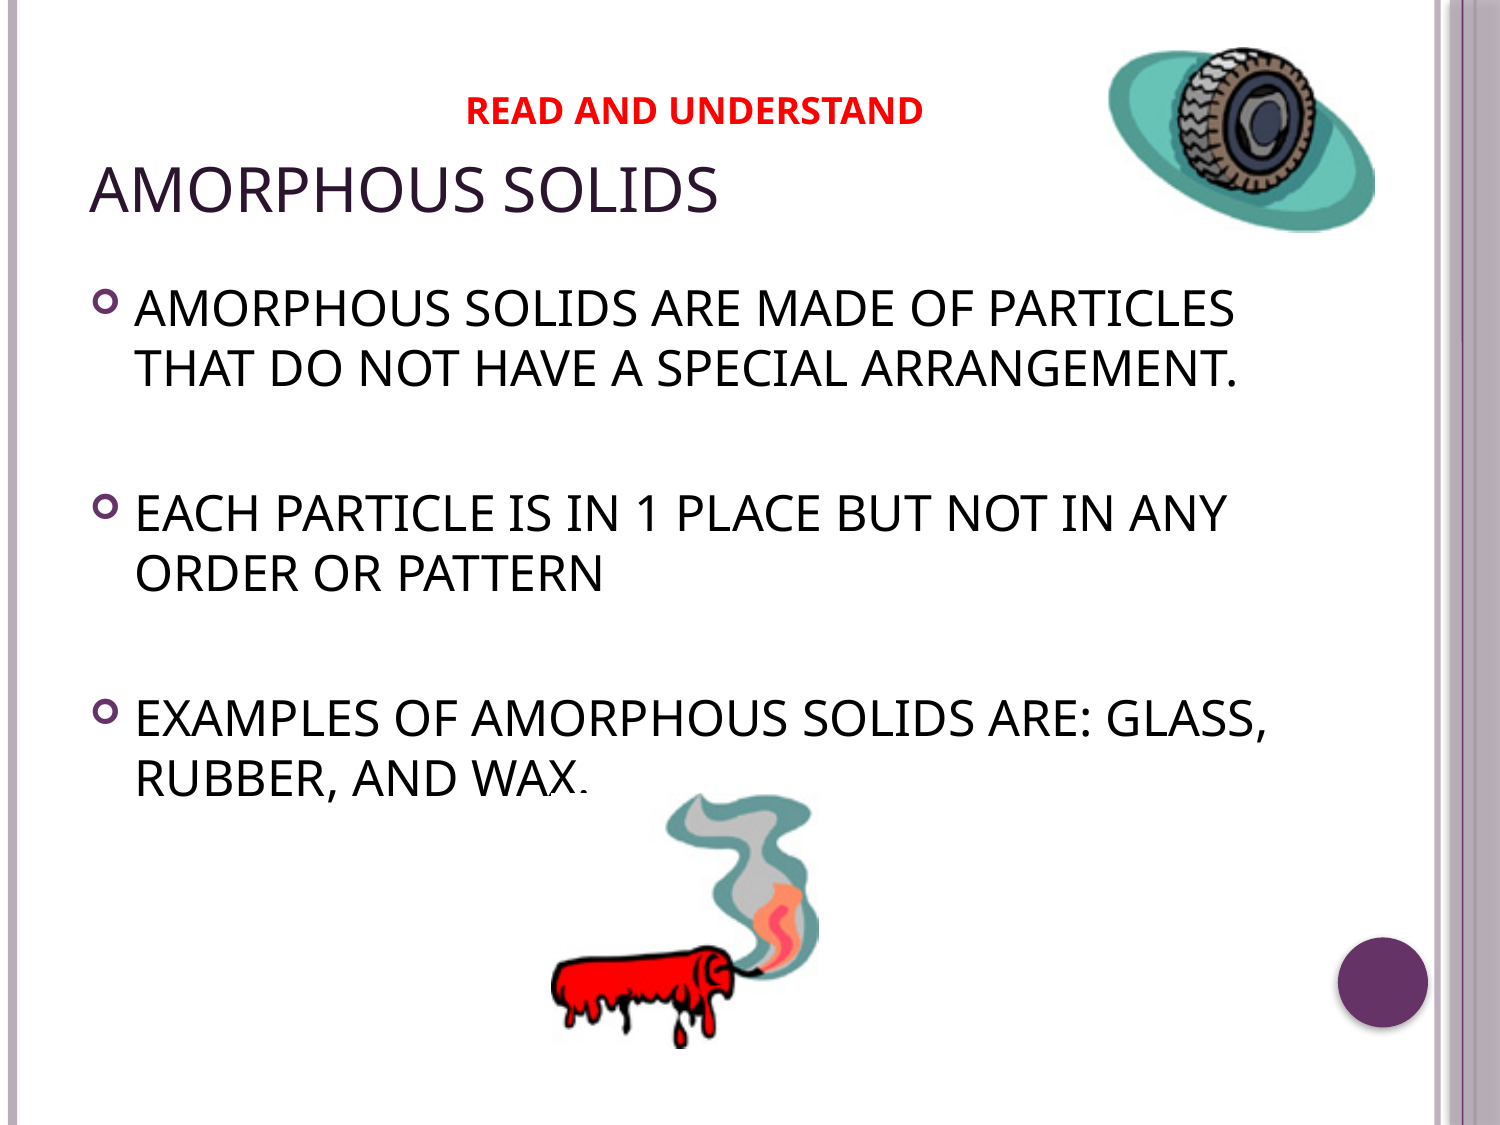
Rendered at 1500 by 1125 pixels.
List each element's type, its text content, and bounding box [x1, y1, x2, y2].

text_box READ AND UNDERSTAND [450, 79, 940, 140]
list Amorphous solids are made of particles that do not have a special arrangement. Each particle is in 1 place but not in any order or pattern Examples of amorphous solids are: glass, rubber, and wax. [75, 268, 1300, 872]
title AMORPHOUS SOLIDS [75, 45, 1107, 233]
picture [551, 793, 819, 1049]
picture [1106, 46, 1375, 234]
